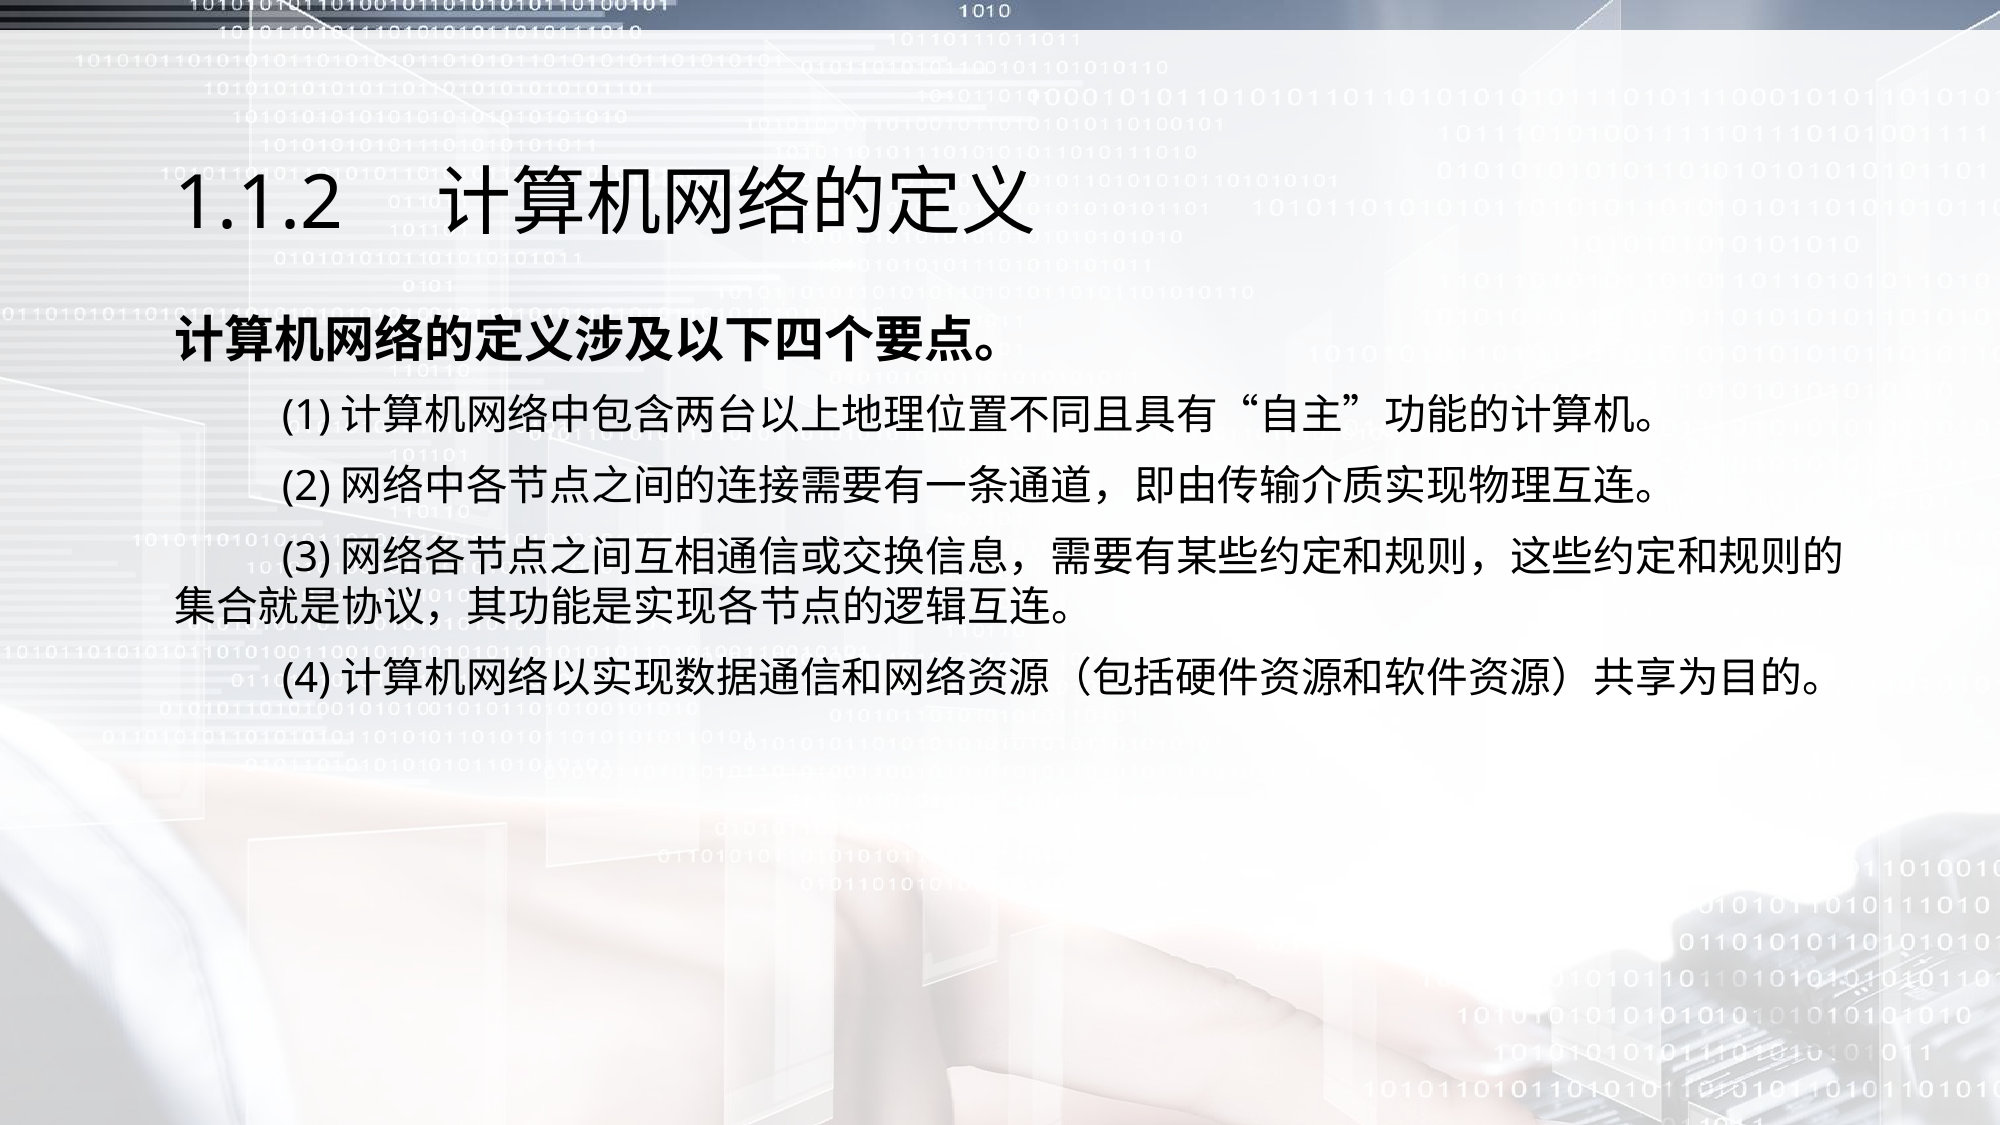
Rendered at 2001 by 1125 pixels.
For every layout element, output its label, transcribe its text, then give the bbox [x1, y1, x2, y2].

title 1.1.2 计算机网络的定义 [159, 131, 1863, 278]
list 计算机网络的定义涉及以下四个要点。 (1)计算机网络中包含两台以上地理位置不同且具有“自主”功能的计算机。 (2)网络中各节点之间的连接需要有一条通道，即由传输介质实现物理互连。 (3)网络各节点之间互相通信或交换信息，需要有某些约定和规则，这些约定和规则的集合就是协议，其功能是实现各节点的逻辑互连。 (4)计算机网络以实现数据通信和网络资源（包括硬件资源和软件资源）共享为目的。 [159, 299, 1863, 1014]
picture [0, 0, 2000, 30]
